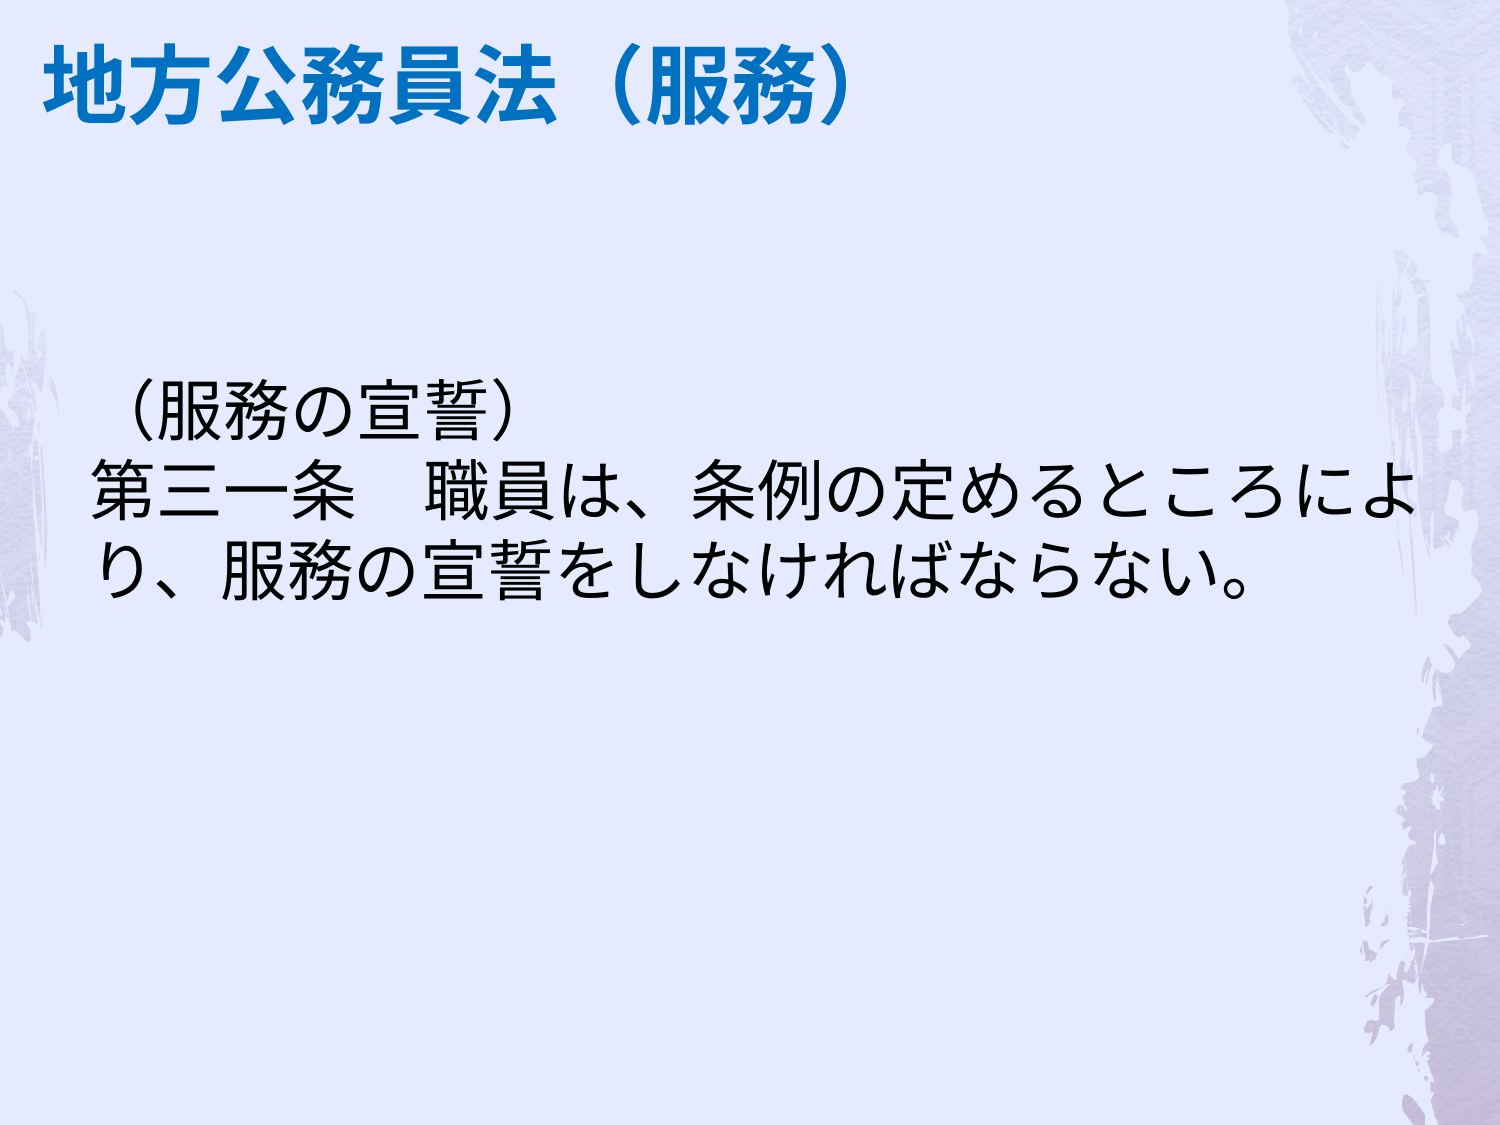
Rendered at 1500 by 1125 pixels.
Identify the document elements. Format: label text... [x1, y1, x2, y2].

text_box 地方公務員法（服務） [41, 30, 1392, 135]
text_box （服務の宣誓） 第三一条 職員は、条例の定めるところにより、服務の宣誓をしなければならない。 [75, 361, 1447, 617]
